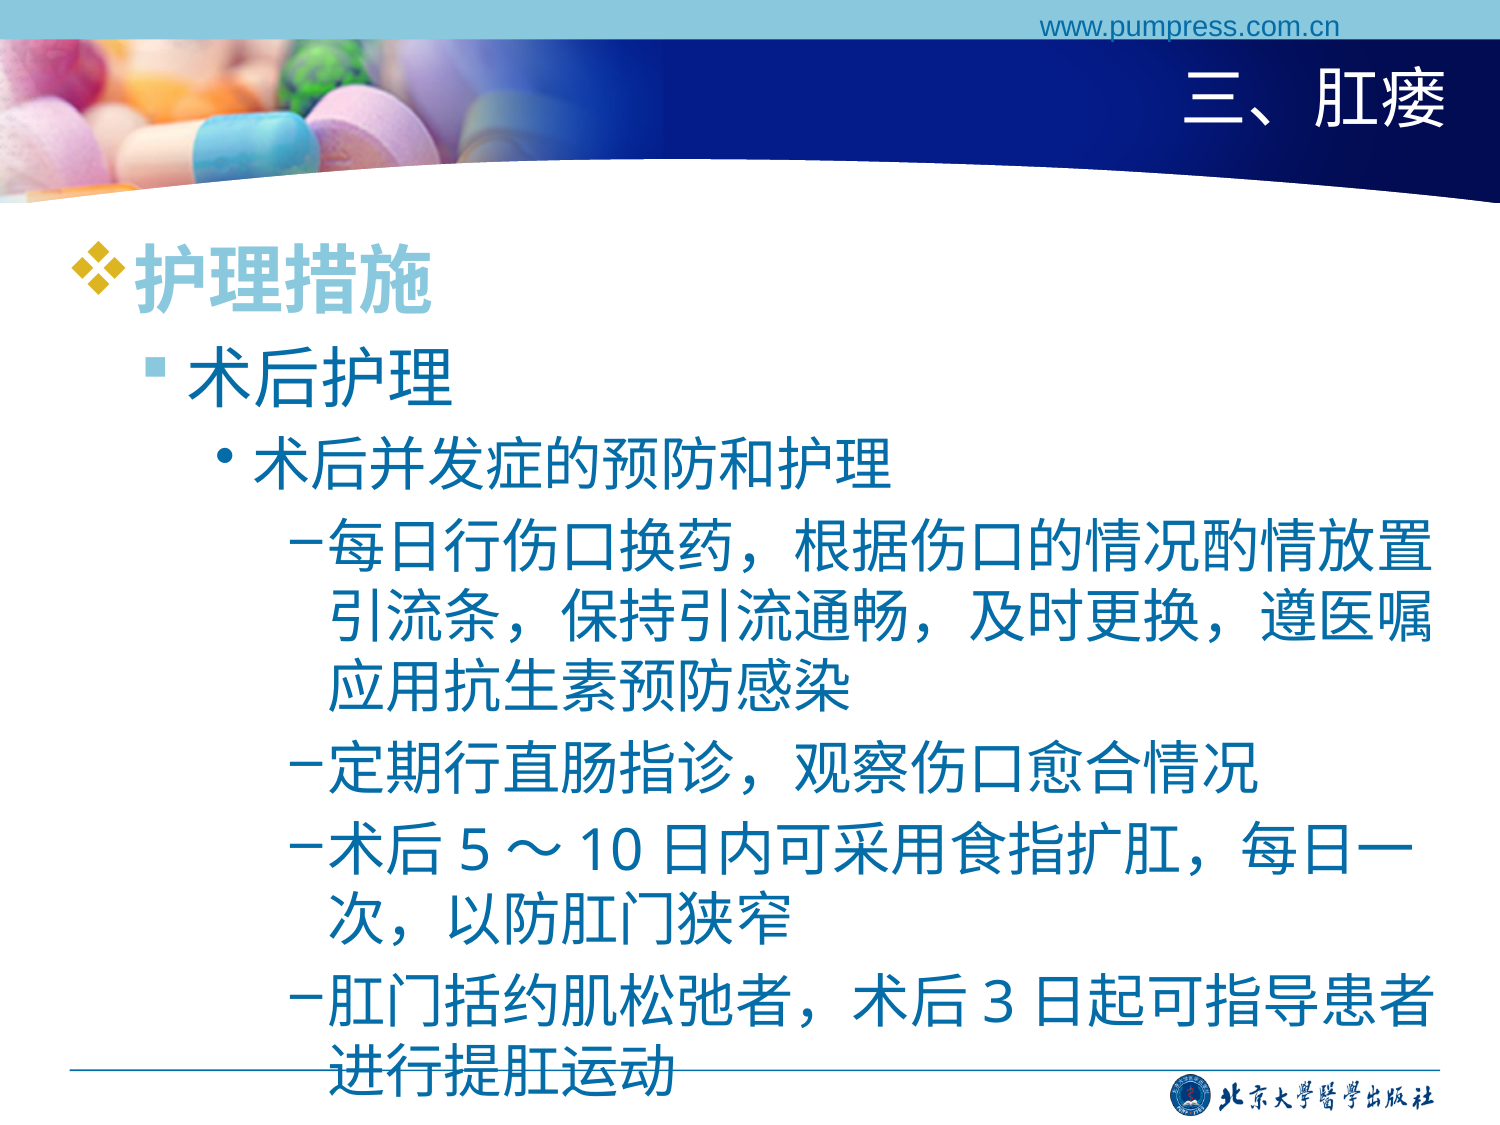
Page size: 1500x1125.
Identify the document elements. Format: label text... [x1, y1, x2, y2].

slide_number www.pumpress.com.cn [1025, 0, 1463, 38]
list 护理措施 术后护理 术后并发症的预防和护理 每日行伤口换药，根据伤口的情况酌情放置引流条，保持引流通畅，及时更换，遵医嘱应用抗生素预防感染 定期行直肠指诊，观察伤口愈合情况 术后5～10日内可采用食指扩肛，每日一次，以防肛门狭窄 肛门括约肌松弛者，术后3日起可指导患者进行提肛运动 [49, 224, 1463, 1026]
picture [1170, 1074, 1436, 1118]
picture [0, 40, 1500, 203]
title 三、肛瘘 [137, 49, 1463, 143]
